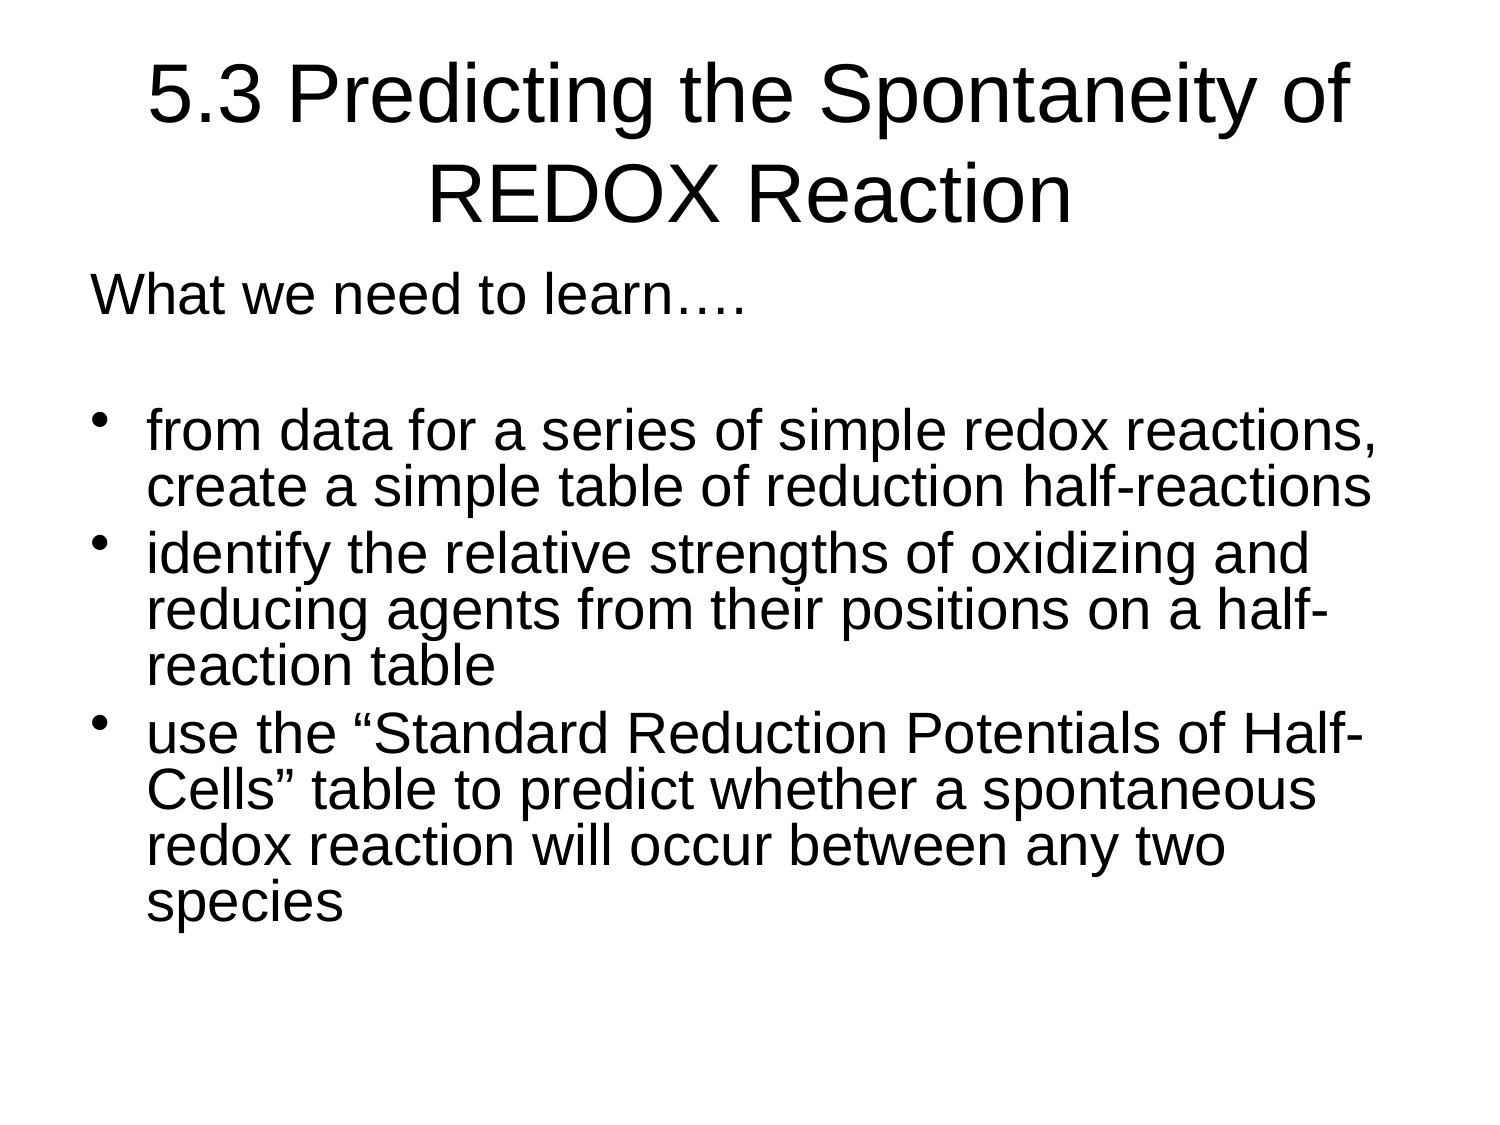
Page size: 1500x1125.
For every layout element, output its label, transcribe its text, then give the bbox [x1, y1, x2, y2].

list What we need to learn…. from data for a series of simple redox reactions, create a simple table of reduction half-reactions identify the relative strengths of oxidizing and reducing agents from their positions on a half-reaction table use the “Standard Reduction Potentials of Half-Cells” table to predict whether a spontaneous redox reaction will occur between any two species [74, 262, 1426, 1006]
title 5.3 Predicting the Spontaneity of REDOX Reaction [74, 44, 1426, 233]
